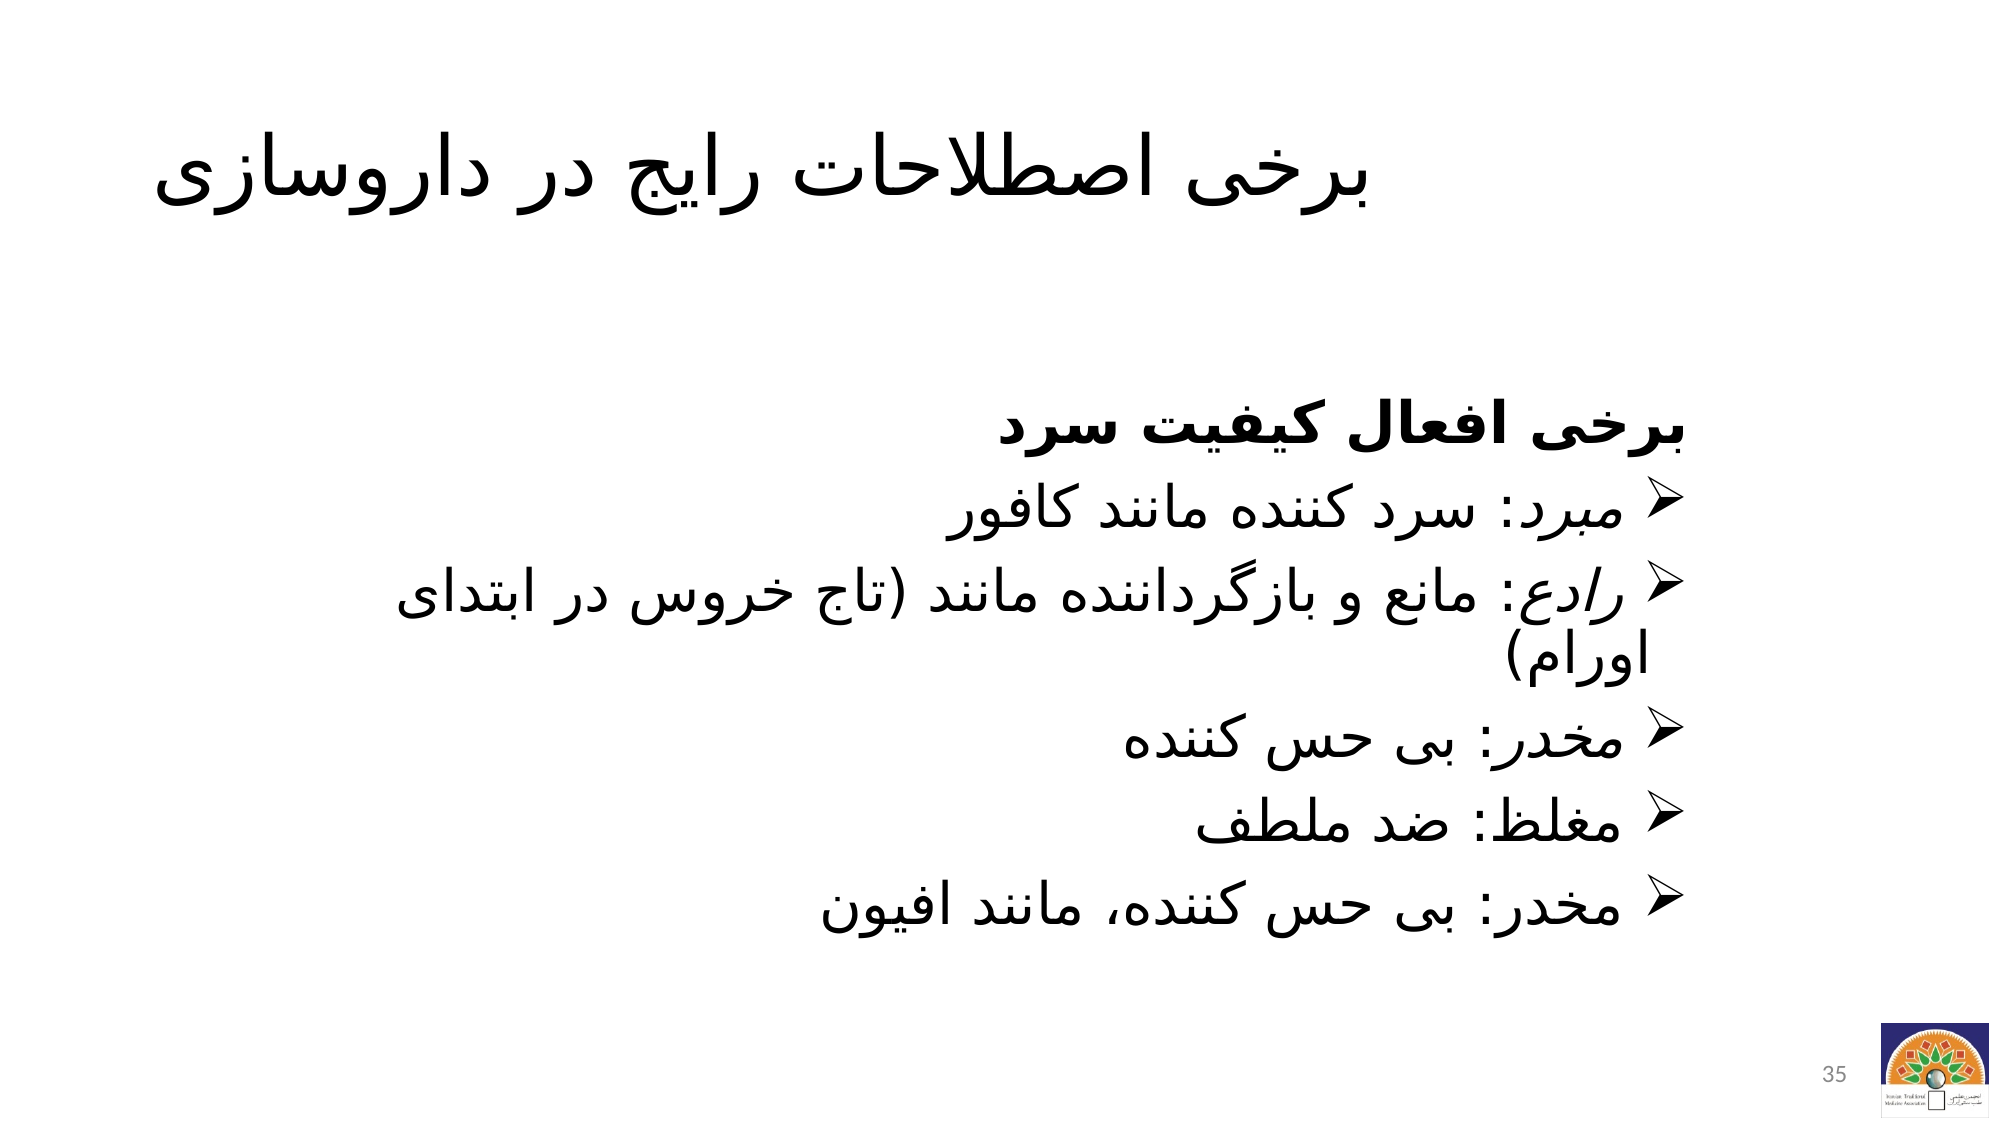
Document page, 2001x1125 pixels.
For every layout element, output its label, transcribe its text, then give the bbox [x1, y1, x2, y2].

picture [1881, 1023, 1990, 1118]
list برخی افعال کیفیت سرد مبرد: سرد کننده مانند کافور رادع: مانع و بازگرداننده مانند (تاج خروس در ابتدای اورام) مخدر: بی حس کننده مغلظ: ضد ملطف مخدر: بی حس کننده، مانند افیون [354, 385, 1704, 999]
title برخی اصطلاحات رایج در داروسازی [137, 59, 1863, 278]
slide_number 35 [1412, 1042, 1863, 1103]
